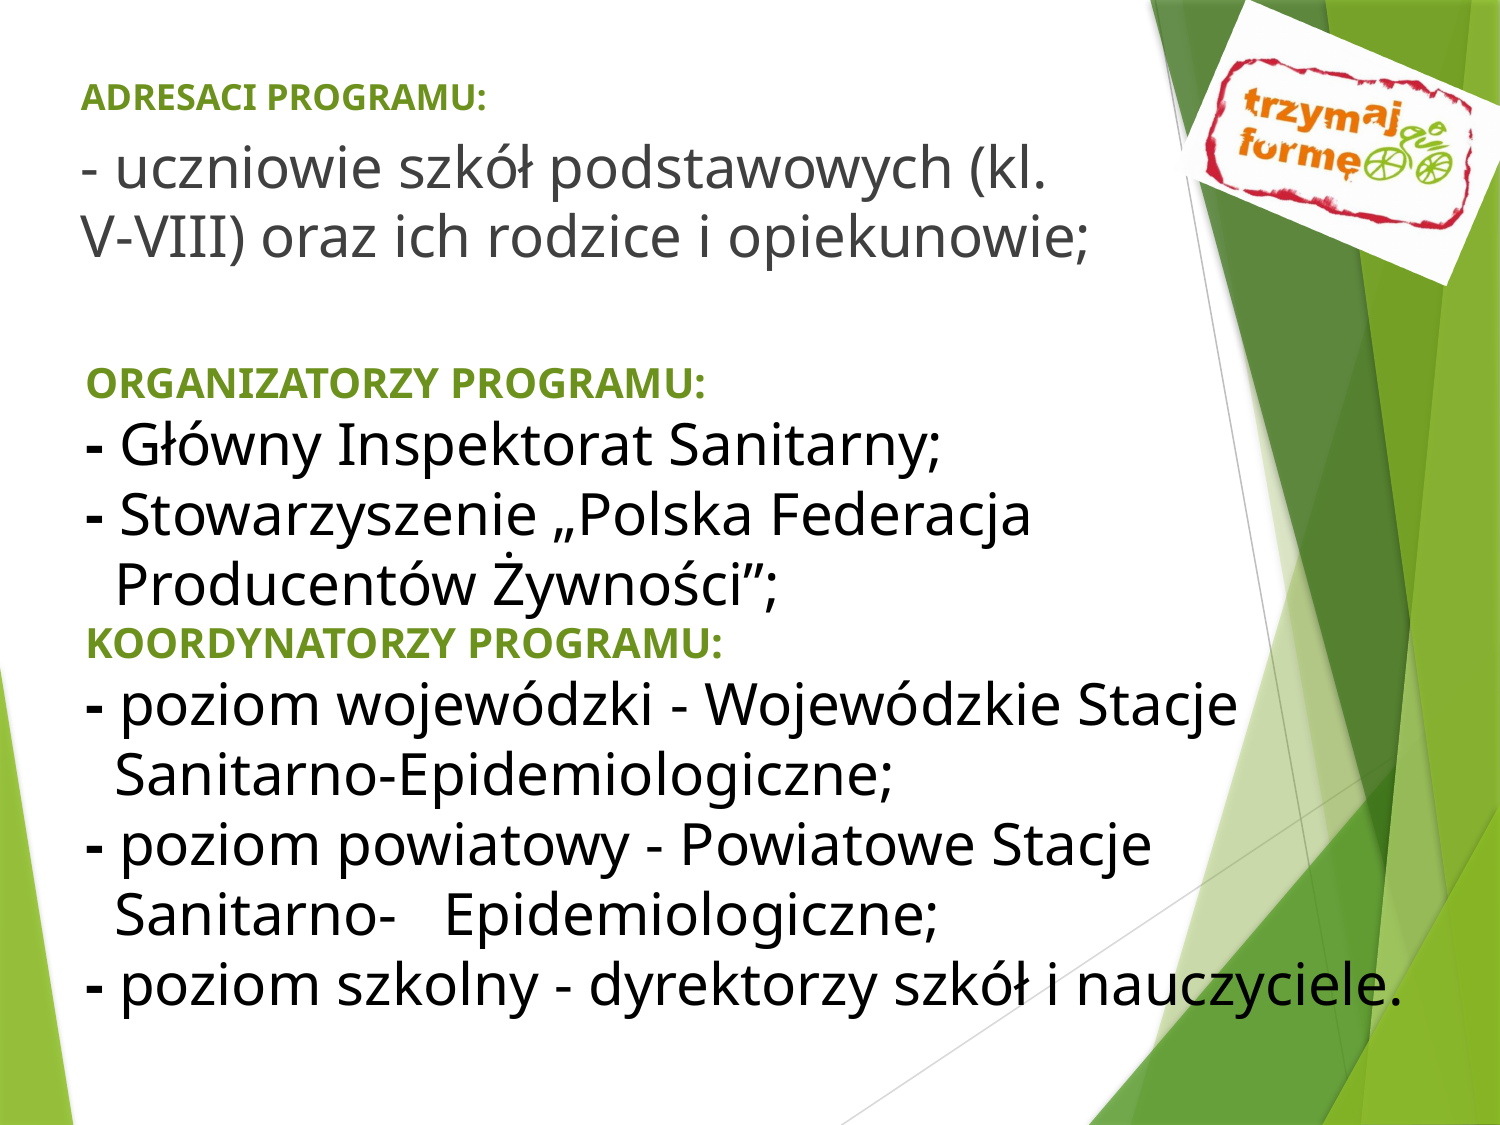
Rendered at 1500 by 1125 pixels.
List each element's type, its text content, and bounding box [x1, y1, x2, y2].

list ADRESACI PROGRAMU: - uczniowie szkół podstawowych (kl. V-VIII) oraz ich rodzice i opiekunowie; [65, 66, 1108, 350]
text_box ORGANIZATORZY PROGRAMU: - Główny Inspektorat Sanitarny; - Stowarzyszenie „Polska Federacja Producentów Żywności”; KOORDYNATORZY PROGRAMU: - poziom wojewódzki - Wojewódzkie Stacje Sanitarno-Epidemiologiczne; - poziom powiatowy - Powiatowe Stacje Sanitarno- Epidemiologiczne; - poziom szkolny - dyrektorzy szkół i nauczyciele. [70, 349, 1441, 1025]
picture [1174, 0, 1500, 285]
